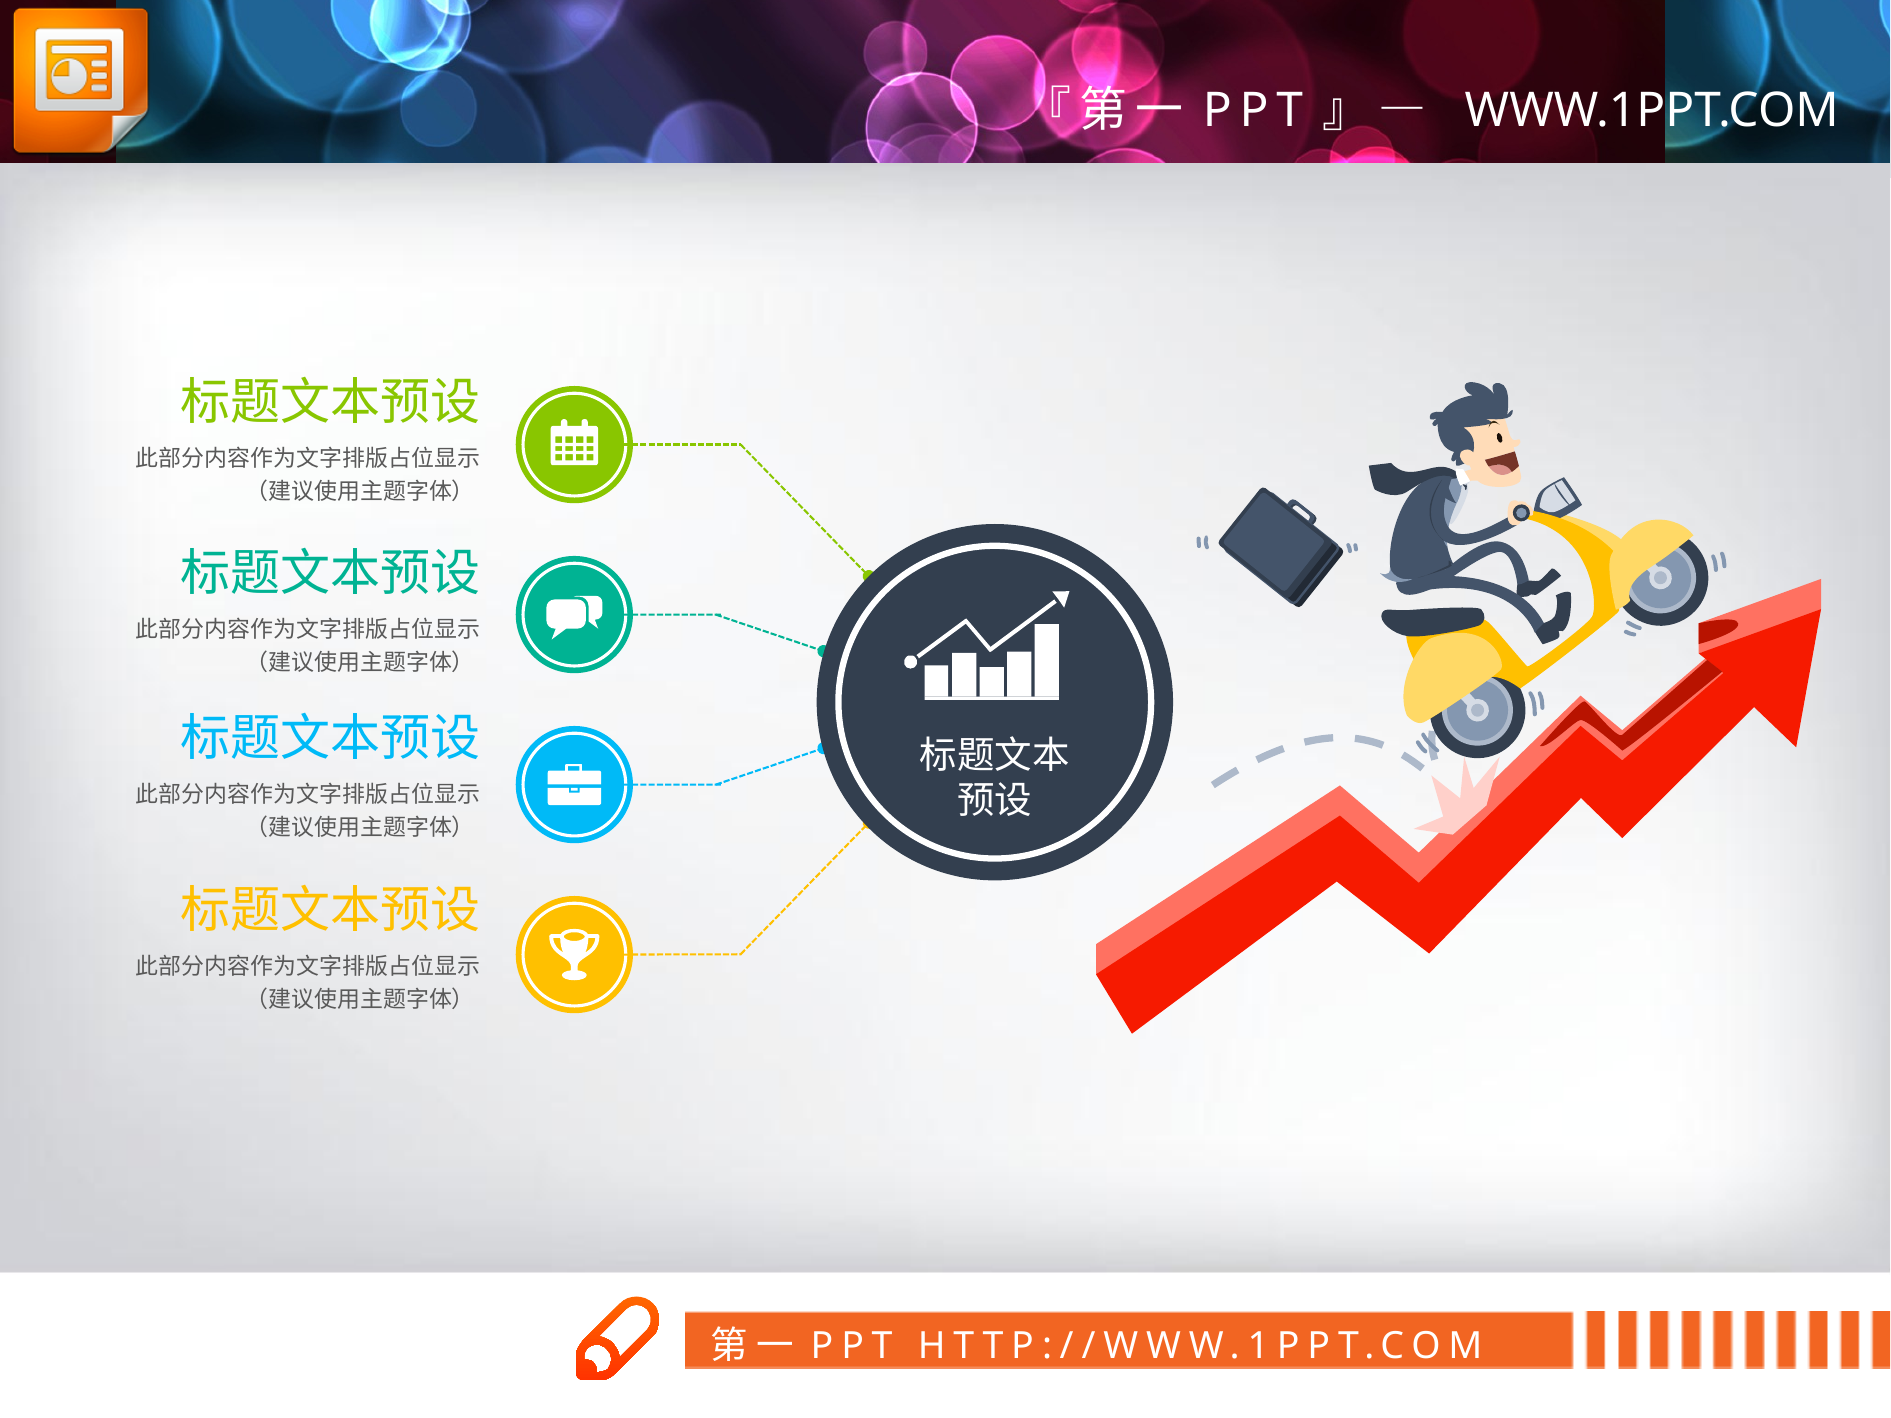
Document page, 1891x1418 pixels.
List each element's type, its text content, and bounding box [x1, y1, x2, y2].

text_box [1095, 380, 1821, 1034]
picture [0, 0, 1891, 1275]
text_box 标题文本 预设 [815, 522, 1095, 882]
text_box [515, 385, 869, 577]
picture [685, 1311, 1891, 1369]
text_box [82, 885, 516, 1025]
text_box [515, 822, 869, 1014]
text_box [82, 548, 516, 688]
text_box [516, 725, 824, 844]
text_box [516, 555, 824, 674]
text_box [904, 591, 1070, 701]
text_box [82, 377, 516, 517]
text_box [837, 544, 1095, 860]
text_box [82, 713, 516, 853]
